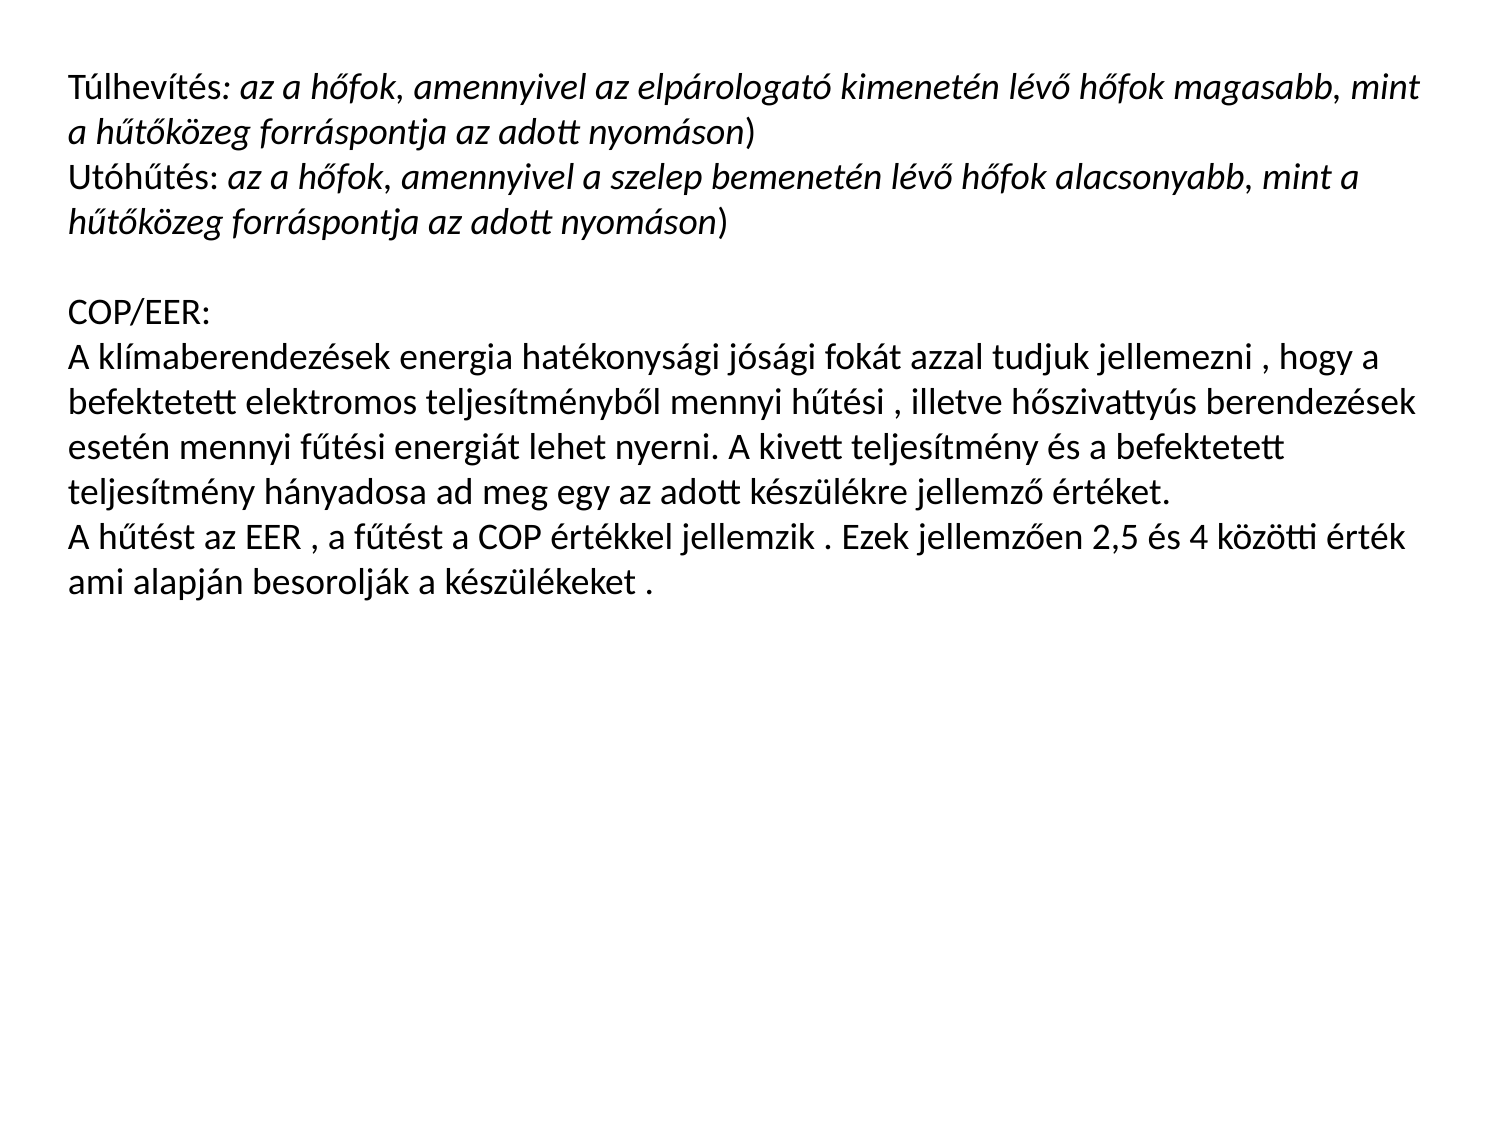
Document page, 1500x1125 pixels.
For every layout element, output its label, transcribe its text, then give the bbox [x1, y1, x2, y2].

text_box Túlhevítés: az a hőfok, amennyivel az elpárologató kimenetén lévő hőfok magasabb, mint a hűtőközeg forráspontja az adott nyomáson) Utóhűtés: az a hőfok, amennyivel a szelep bemenetén lévő hőfok alacsonyabb, mint a hűtőközeg forráspontja az adott nyomáson) COP/EER: A klímaberendezések energia hatékonysági jósági fokát azzal tudjuk jellemezni , hogy a befektetett elektromos teljesítményből mennyi hűtési , illetve hőszivattyús berendezések esetén mennyi fűtési energiát lehet nyerni. A kivett teljesítmény és a befektetett teljesítmény hányadosa ad meg egy az adott készülékre jellemző értéket. A hűtést az EER , a fűtést a COP értékkel jellemzik . Ezek jellemzően 2,5 és 4 közötti érték ami alapján besorolják a készülékeket . [53, 54, 1447, 655]
